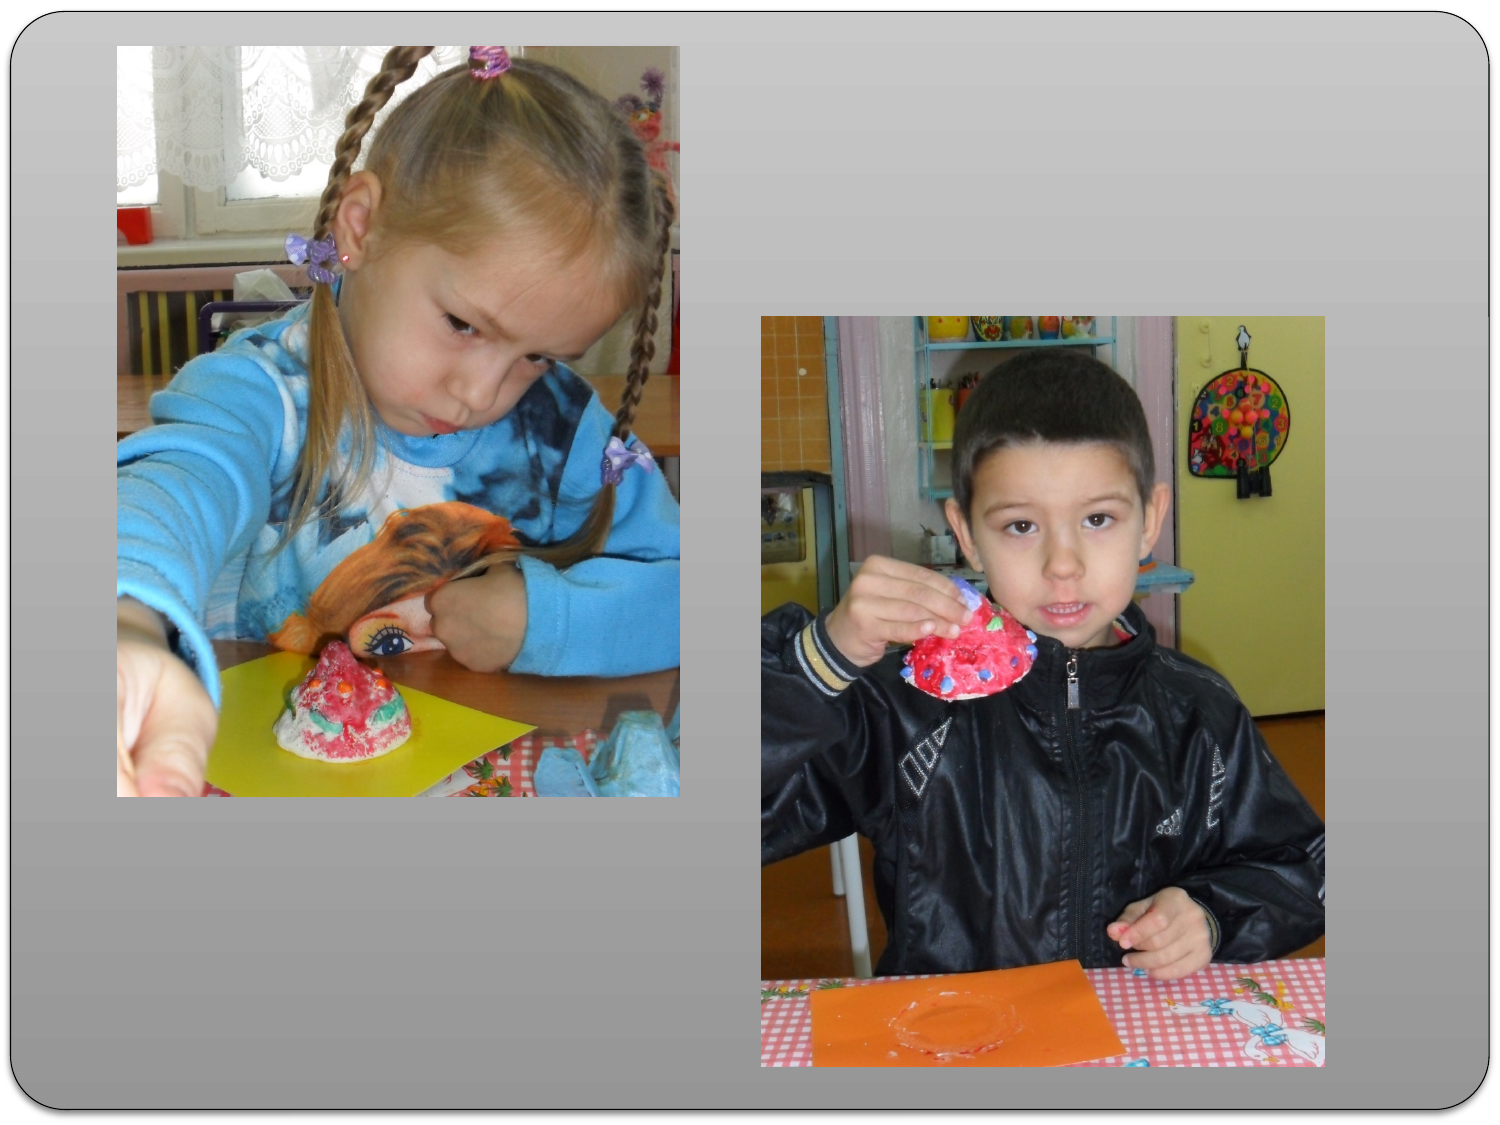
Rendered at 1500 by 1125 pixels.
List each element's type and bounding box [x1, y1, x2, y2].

list [761, 316, 1325, 1067]
list [116, 46, 680, 798]
